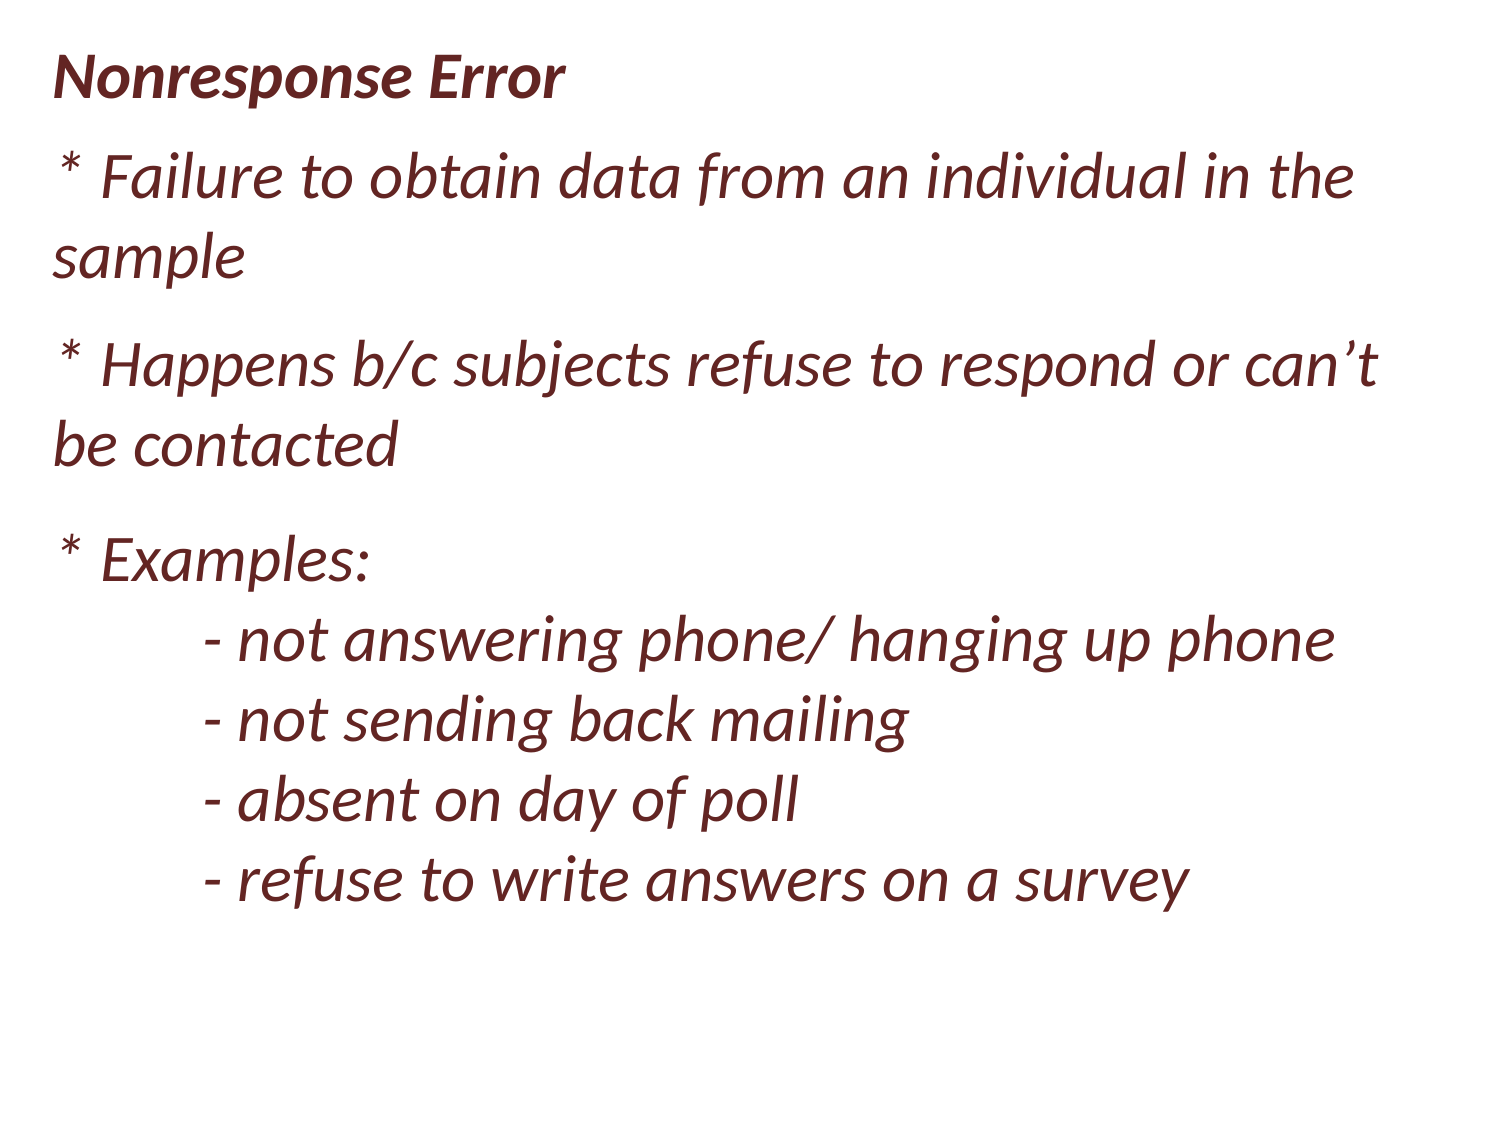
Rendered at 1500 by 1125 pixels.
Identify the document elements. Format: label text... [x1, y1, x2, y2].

text_box * Happens b/c subjects refuse to respond or can’t be contacted [37, 312, 1475, 488]
text_box Nonresponse Error [37, 24, 1475, 120]
text_box * Failure to obtain data from an individual in the sample [37, 124, 1475, 300]
text_box * Examples: - not answering phone/ hanging up phone - not sending back mailing - absent on day of poll - refuse to write answers on a survey [37, 507, 1475, 923]
